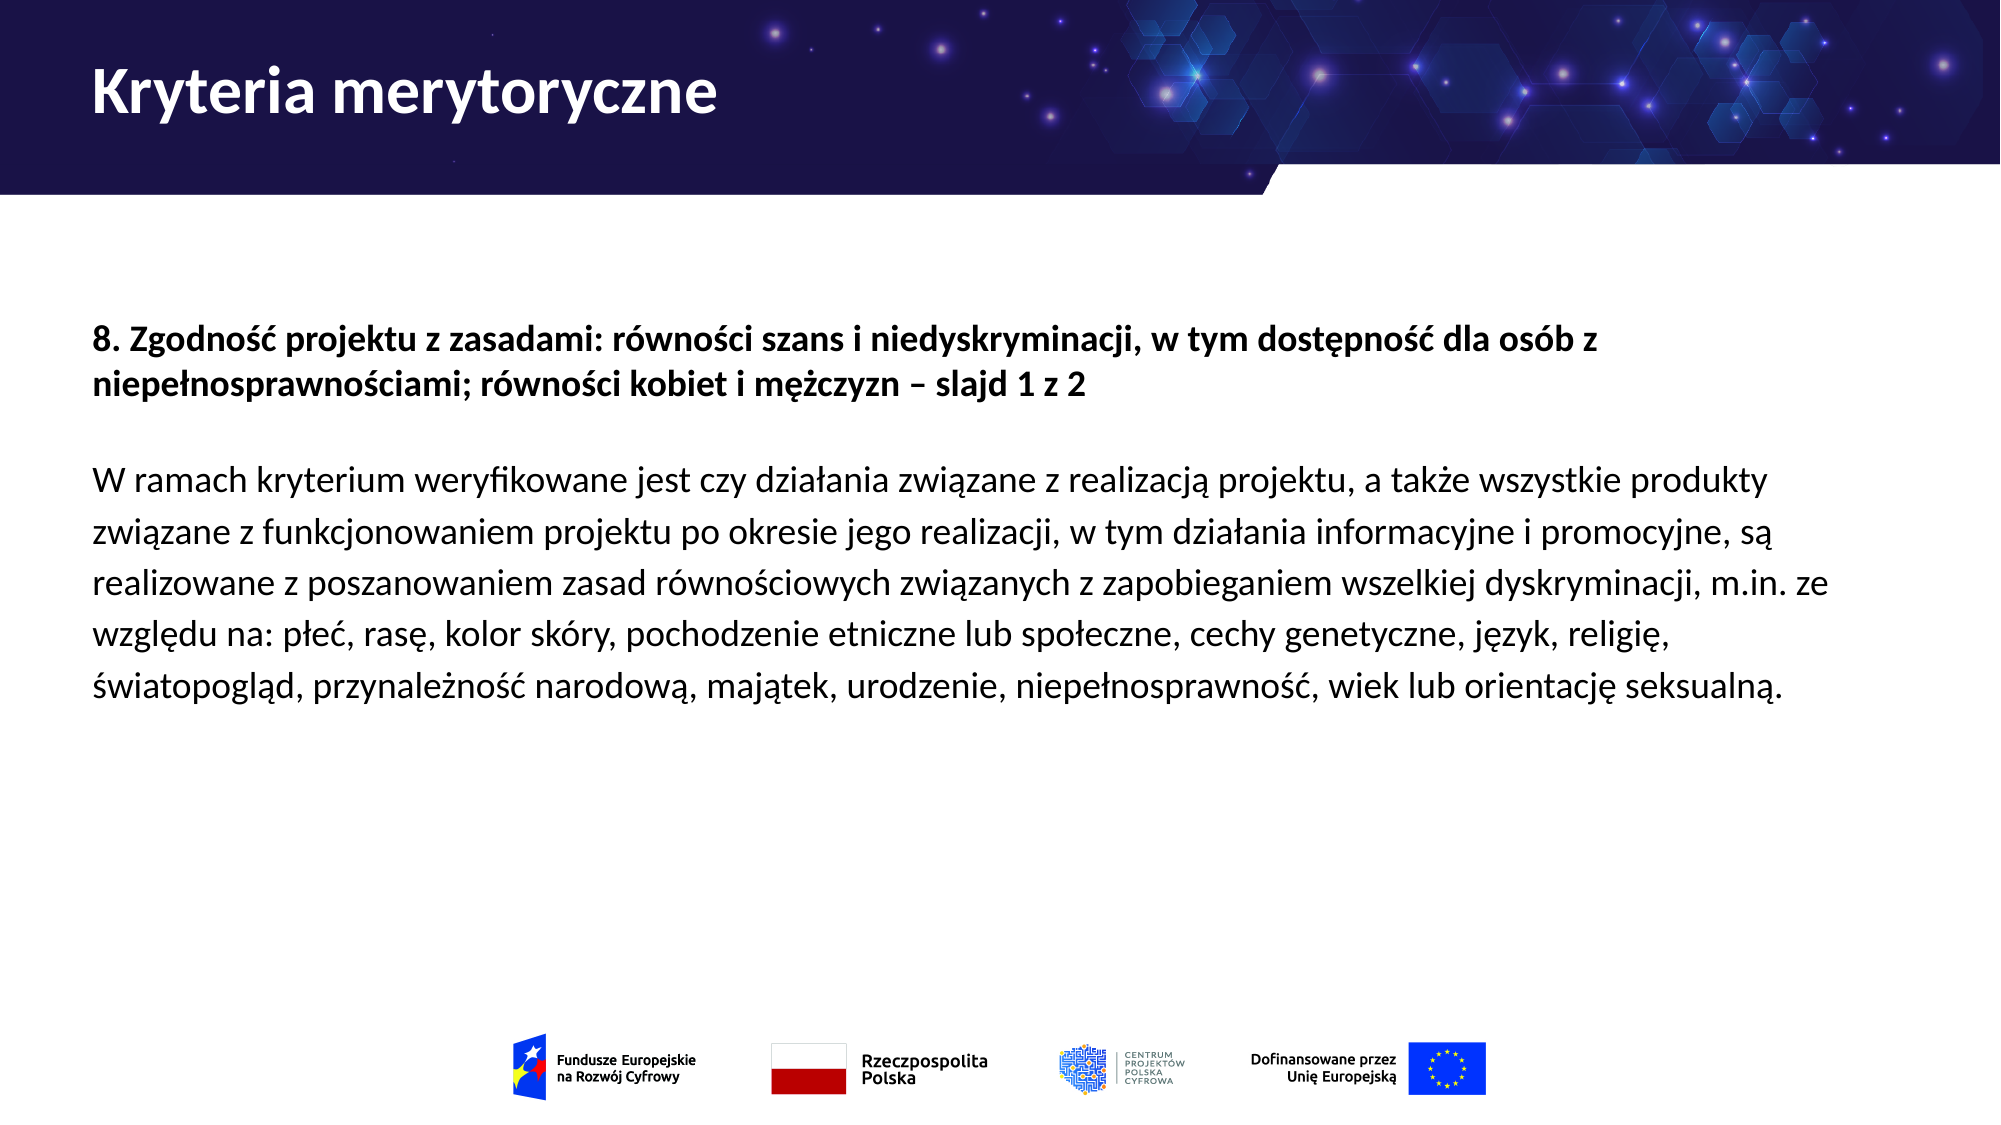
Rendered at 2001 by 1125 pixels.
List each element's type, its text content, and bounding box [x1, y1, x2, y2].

picture [491, 1011, 1509, 1122]
title Kryteria merytoryczne [77, 46, 1863, 136]
picture [0, 0, 2000, 195]
list 8. Zgodność projektu z zasadami: równości szans i niedyskryminacji, w tym dostępność dla osób z niepełnosprawnościami; równości kobiet i mężczyzn – slajd 1 z 2 W ramach kryterium weryfikowane jest czy działania związane z realizacją projektu, a także wszystkie produkty związane z funkcjonowaniem projektu po okresie jego realizacji, w tym działania informacyjne i promocyjne, są realizowane z poszanowaniem zasad równościowych związanych z zapobieganiem wszelkiej dyskryminacji, m.in. ze względu na: płeć, rasę, kolor skóry, pochodzenie etniczne lub społeczne, cechy genetyczne, język, religię, światopogląd, przynależność narodową, majątek, urodzenie, niepełnosprawność, wiek lub orientację seksualną. [77, 261, 1863, 937]
